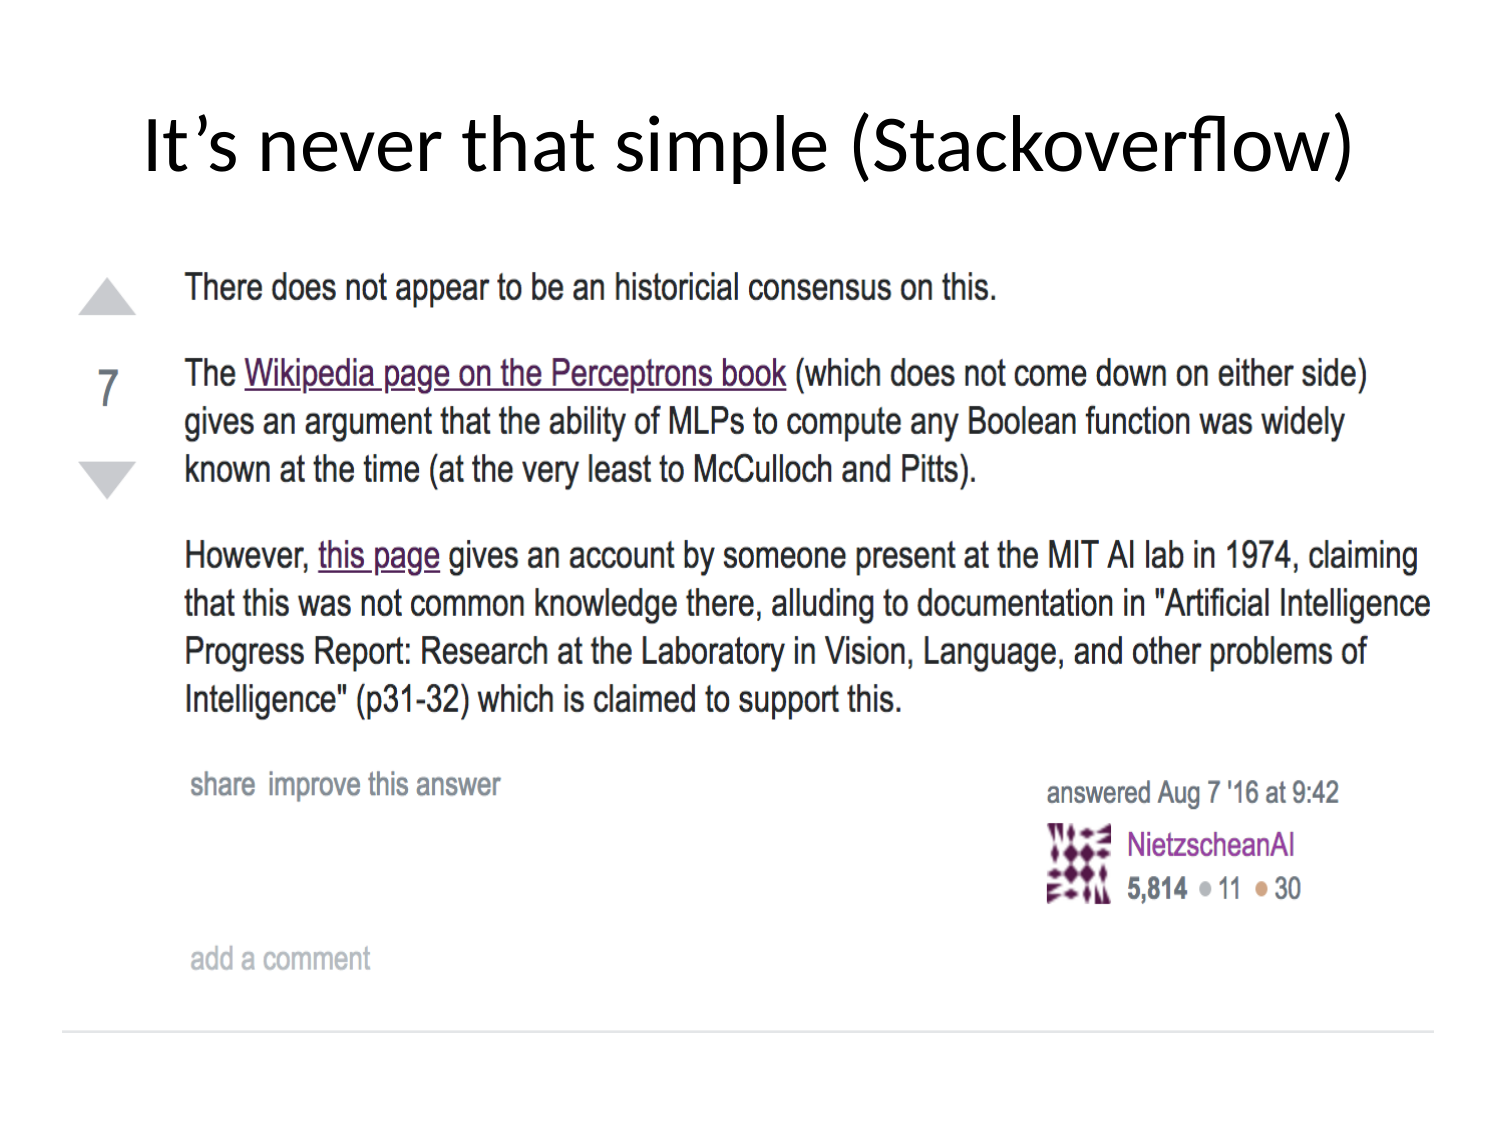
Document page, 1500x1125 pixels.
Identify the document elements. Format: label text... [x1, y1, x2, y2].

title It’s never that simple (Stackoverflow) [75, 45, 1425, 156]
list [48, 157, 1448, 1125]
